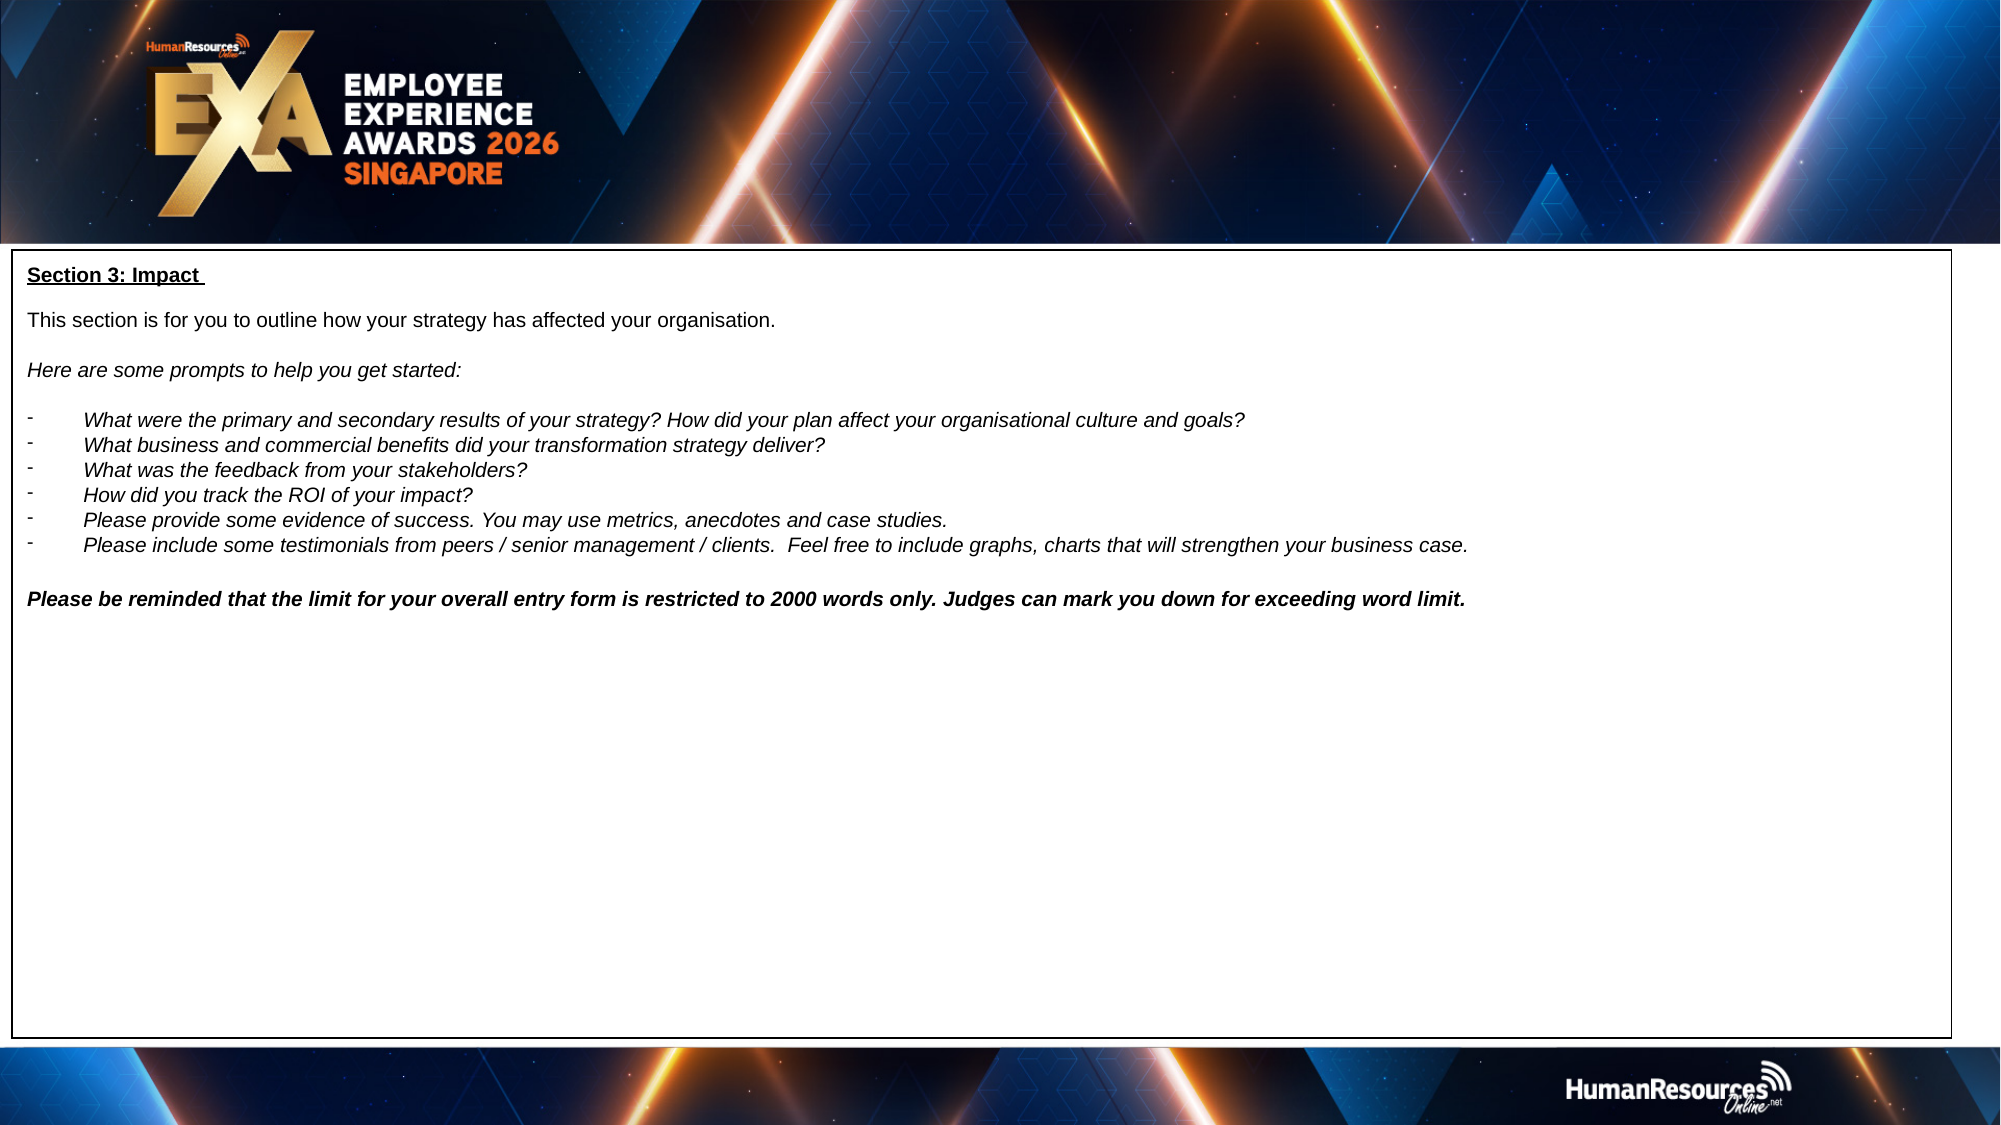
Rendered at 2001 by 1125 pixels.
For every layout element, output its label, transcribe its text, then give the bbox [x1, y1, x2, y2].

text_box Section 3: Impact This section is for you to outline how your strategy has affected your organisation. Here are some prompts to help you get started: What were the primary and secondary results of your strategy? How did your plan affect your organisational culture and goals? What business and commercial benefits did your transformation strategy deliver? What was the feedback from your stakeholders? How did you track the ROI of your impact? Please provide some evidence of success. You may use metrics, anecdotes and case studies. Please include some testimonials from peers / senior management / clients. Feel free to include graphs, charts that will strengthen your business case. Please be reminded that the limit for your overall entry form is restricted to 2000 words only. Judges can mark you down for exceeding word limit. [12, 249, 1952, 1039]
picture [0, 0, 2001, 1125]
